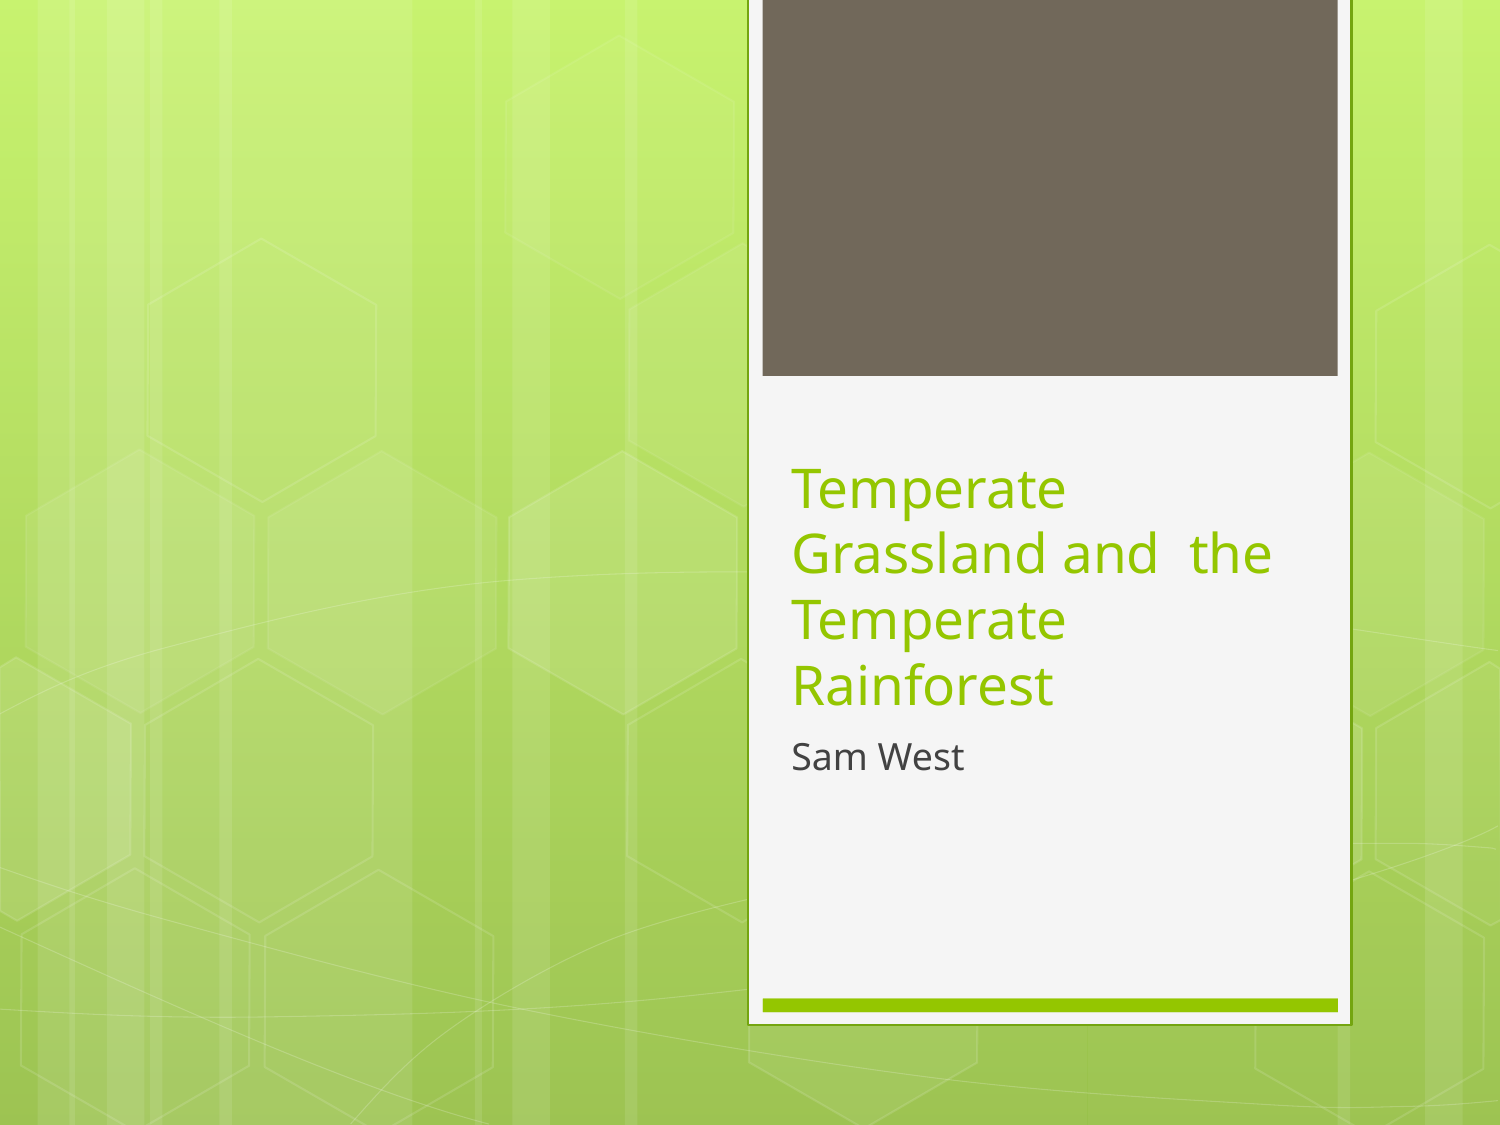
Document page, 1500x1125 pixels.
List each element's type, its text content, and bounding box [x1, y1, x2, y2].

title Temperate Grassland and the Temperate Rainforest [776, 444, 1320, 724]
subtitle Sam West [776, 725, 1320, 933]
